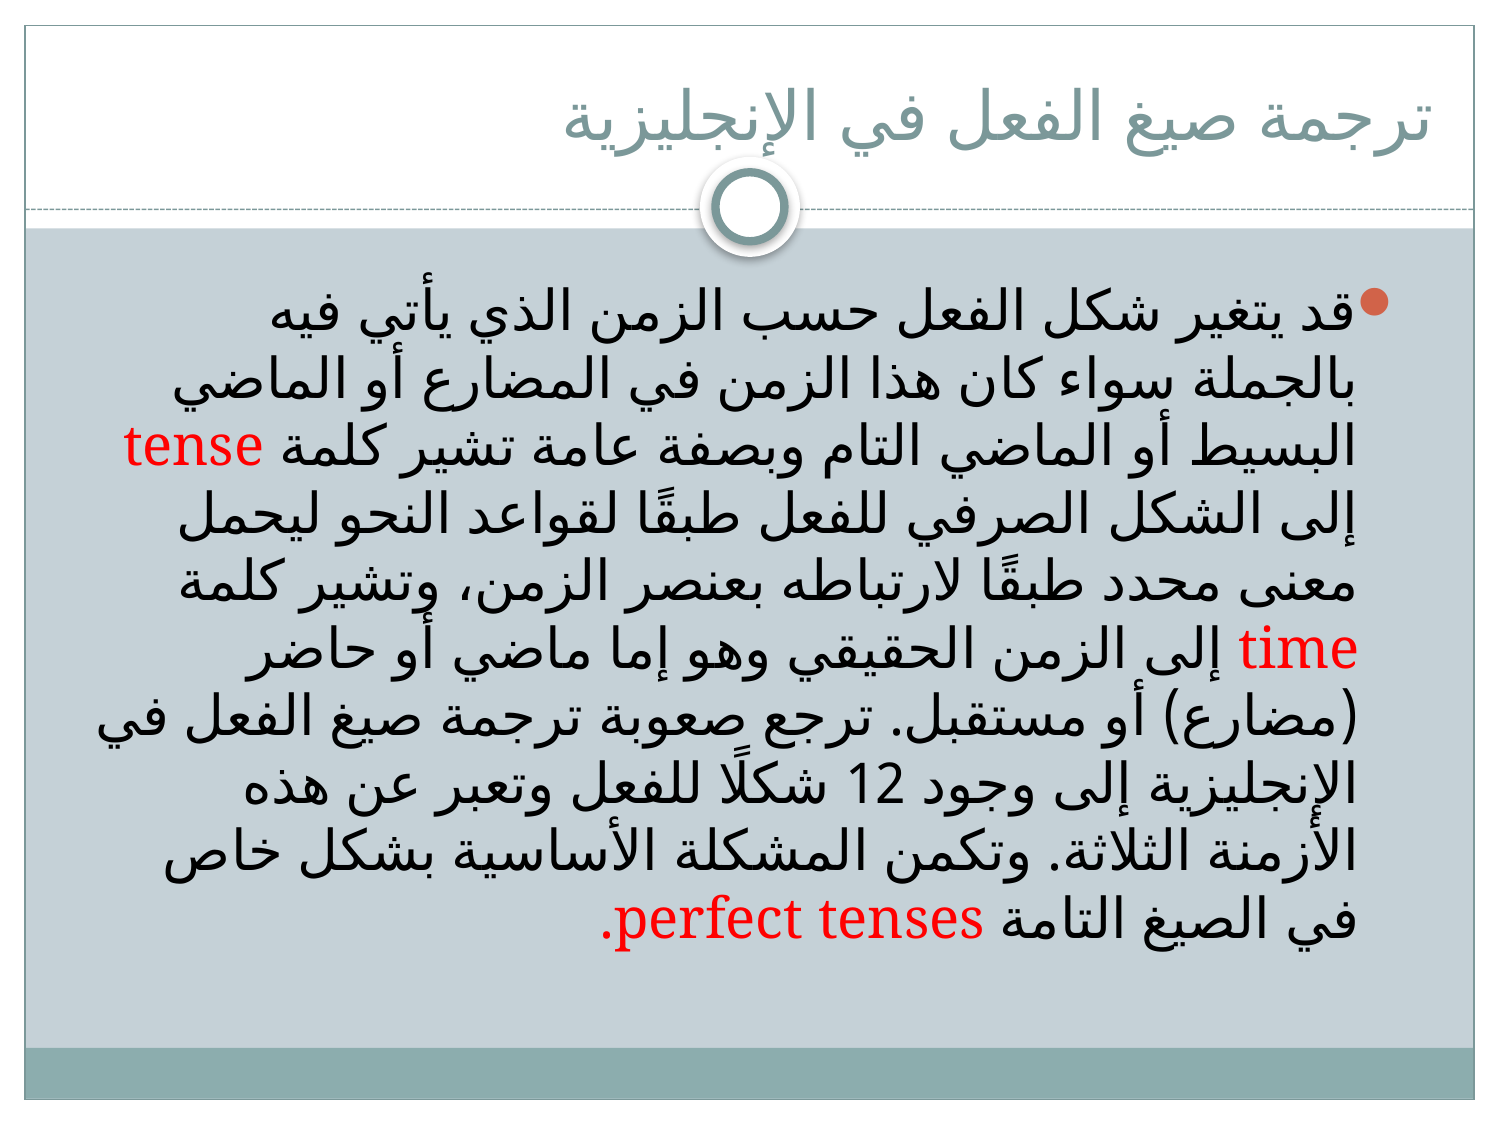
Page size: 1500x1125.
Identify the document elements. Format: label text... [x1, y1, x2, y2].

title ترجمة صيغ الفعل في الإنجليزية [49, 37, 1450, 162]
list قد يتغير شكل الفعل حسب الزمن الذي يأتي فيه بالجملة سواء كان هذا الزمن في المضارع أو الماضي البسيط أو الماضي التام وبصفة عامة تشير كلمة tense إلى الشكل الصرفي للفعل طبقًا لقواعد النحو ليحمل معنى محدد طبقًا لارتباطه بعنصر الزمن، وتشير كلمة time إلى الزمن الحقيقي وهو إما ماضي أو حاضر (مضارع) أو مستقبل. ترجع صعوبة ترجمة صيغ الفعل في الإنجليزية إلى وجود 12 شكلًا للفعل وتعبر عن هذه الأزمنة الثلاثة. وتكمن المشكلة الأساسية بشكل خاص في الصيغ التامة perfect tenses. [76, 267, 1420, 1027]
